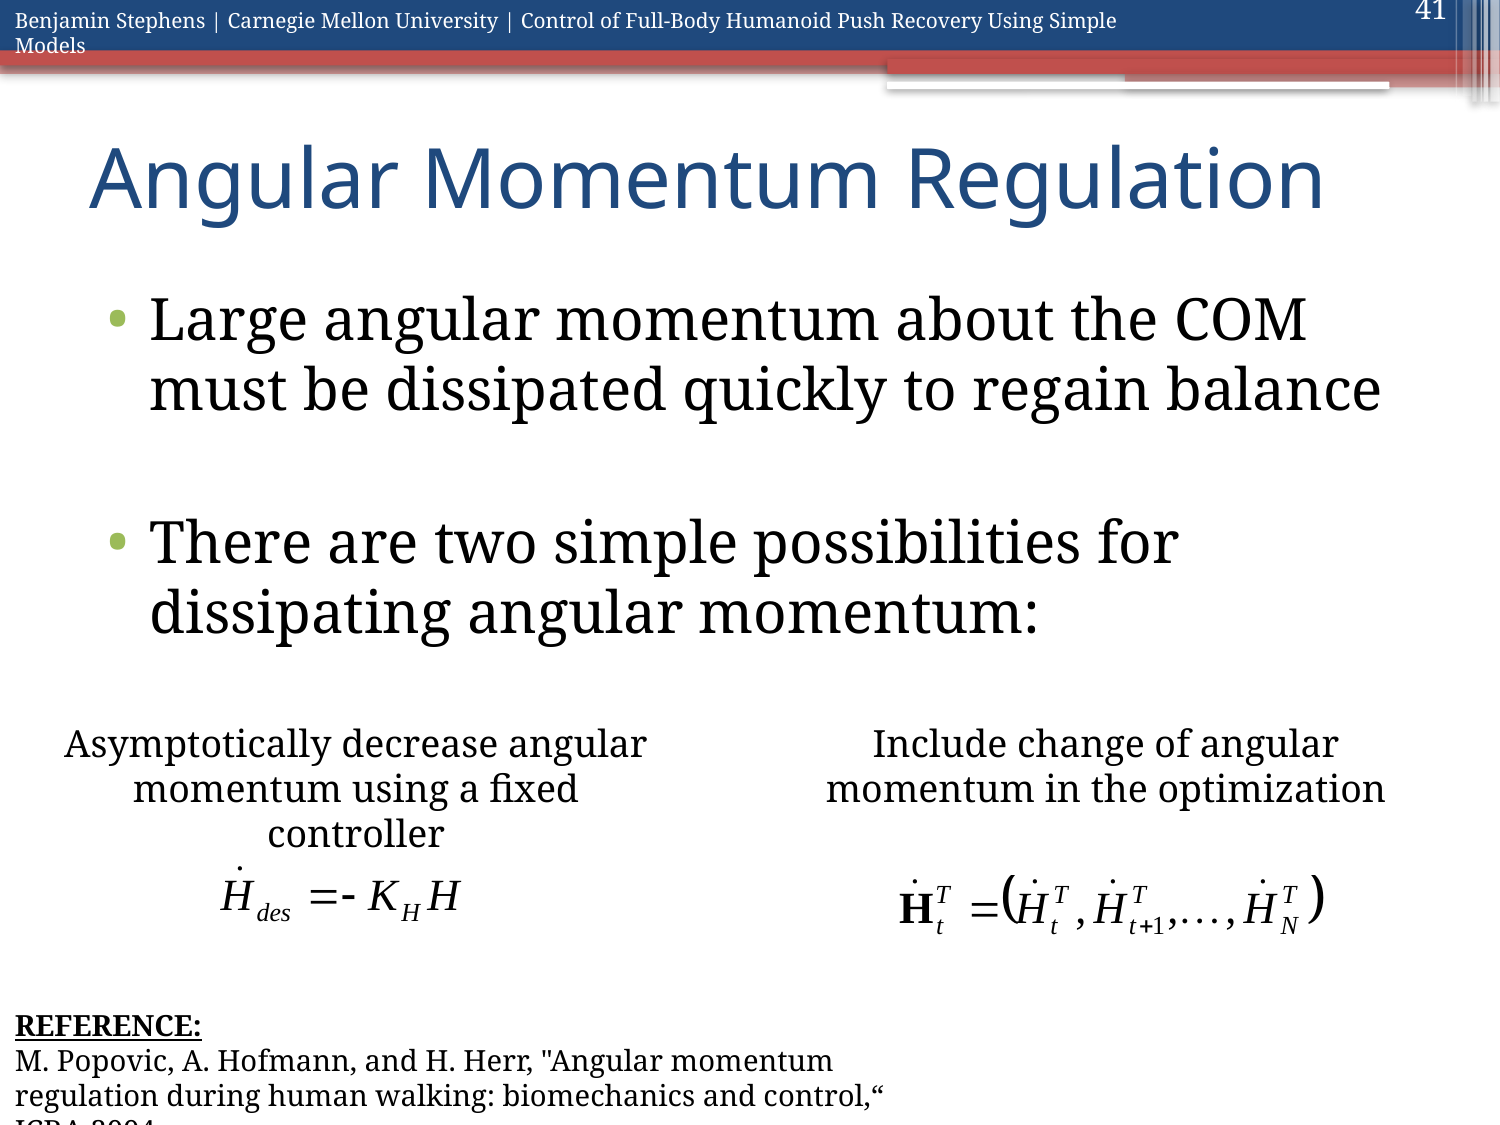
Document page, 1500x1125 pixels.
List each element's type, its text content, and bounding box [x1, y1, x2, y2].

list Large angular momentum about the COM must be dissipated quickly to regain balance There are two simple possibilities for dissipating angular momentum: [75, 275, 1425, 1079]
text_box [212, 862, 472, 934]
text_box REFERENCE: M. Popovic, A. Hofmann, and H. Herr, "Angular momentum regulation during human walking: biomechanics and control,“ ICRA 2004 [0, 999, 950, 1125]
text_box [892, 874, 1326, 946]
slide_number 41 [1374, 0, 1463, 38]
title Angular Momentum Regulation [75, 87, 1425, 263]
text_box Asymptotically decrease angular momentum using a fixed controller [37, 712, 675, 863]
text_box Include change of angular momentum in the optimization [787, 712, 1425, 818]
